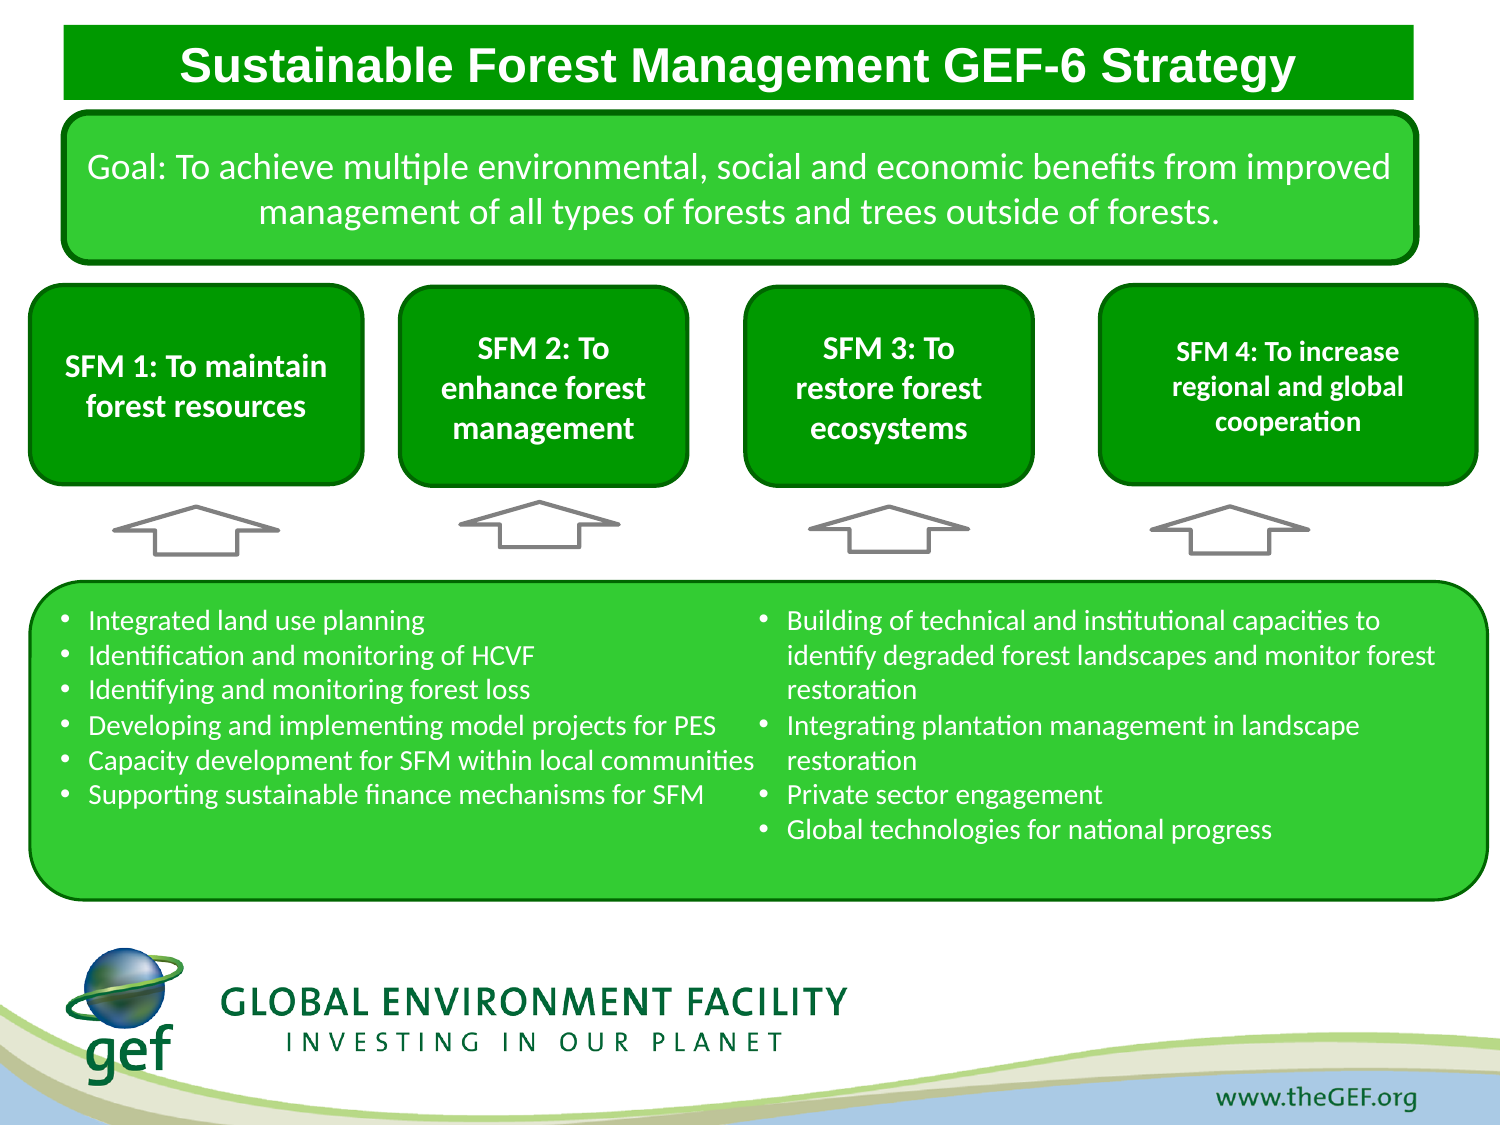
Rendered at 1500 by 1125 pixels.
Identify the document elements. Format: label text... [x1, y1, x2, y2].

text_box SFM 4: To increase regional and global cooperation [1097, 282, 1479, 487]
text_box Goal: To achieve multiple environmental, social and economic benefits from improved management of all types of forests and trees outside of forests. [61, 110, 1419, 265]
text_box [807, 504, 971, 554]
text_box SFM 3: To restore forest ecosystems [743, 284, 1035, 488]
text_box [458, 499, 621, 550]
text_box [111, 504, 281, 557]
picture [0, 920, 1500, 1125]
text_box SFM 2: To enhance forest management [397, 284, 690, 488]
text_box SFM 1: To maintain forest resources [27, 282, 365, 487]
title Sustainable Forest Management GEF-6 Strategy [63, 24, 1414, 101]
text_box [1149, 504, 1311, 556]
text_box Integrated land use planning Identification and monitoring of HCVF Identifying and monitoring forest loss Developing and implementing model projects for PES Capacity development for SFM within local communities Supporting sustainable finance mechanisms for SFM Building of technical and institutional capacities to identify degraded forest landscapes and monitor forest restoration Integrating plantation management in landscape restoration Private sector engagement Global technologies for national progress [27, 579, 1490, 903]
